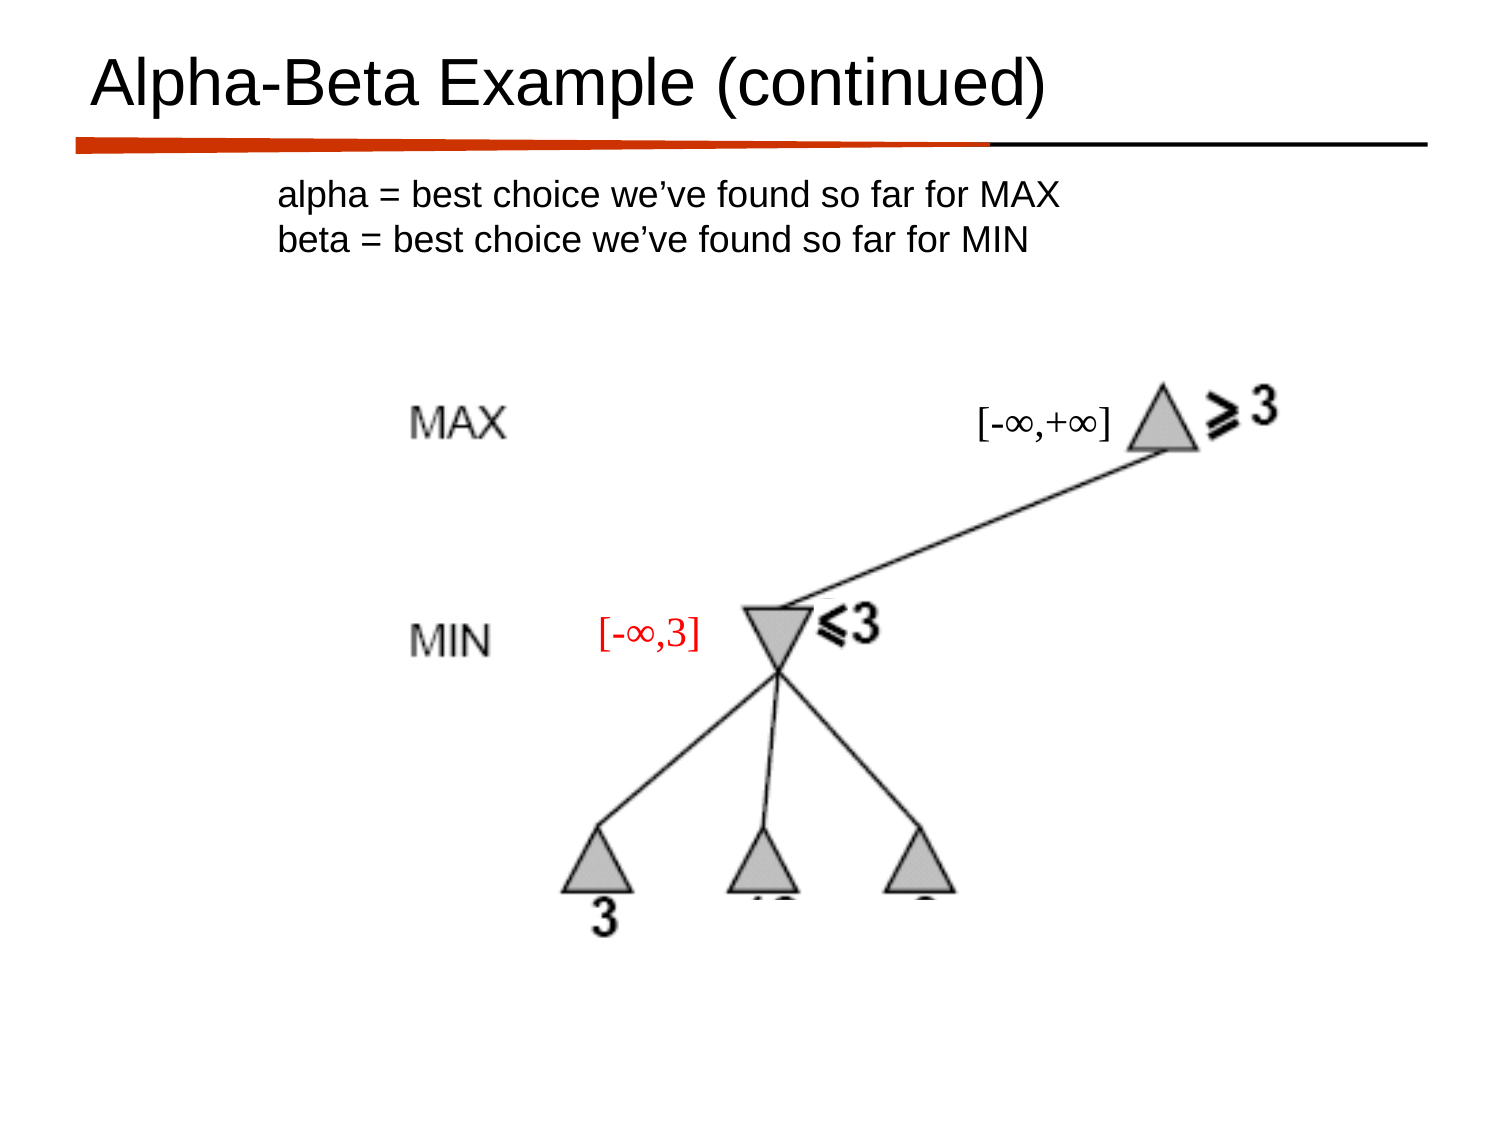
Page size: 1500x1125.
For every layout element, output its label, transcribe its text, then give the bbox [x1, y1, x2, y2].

picture [287, 287, 1438, 987]
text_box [814, 597, 888, 651]
title Alpha-Beta Example (continued) [74, 24, 1426, 133]
text_box alpha = best choice we’ve found so far for MAX beta = best choice we’ve found so far for MIN [262, 162, 1138, 268]
